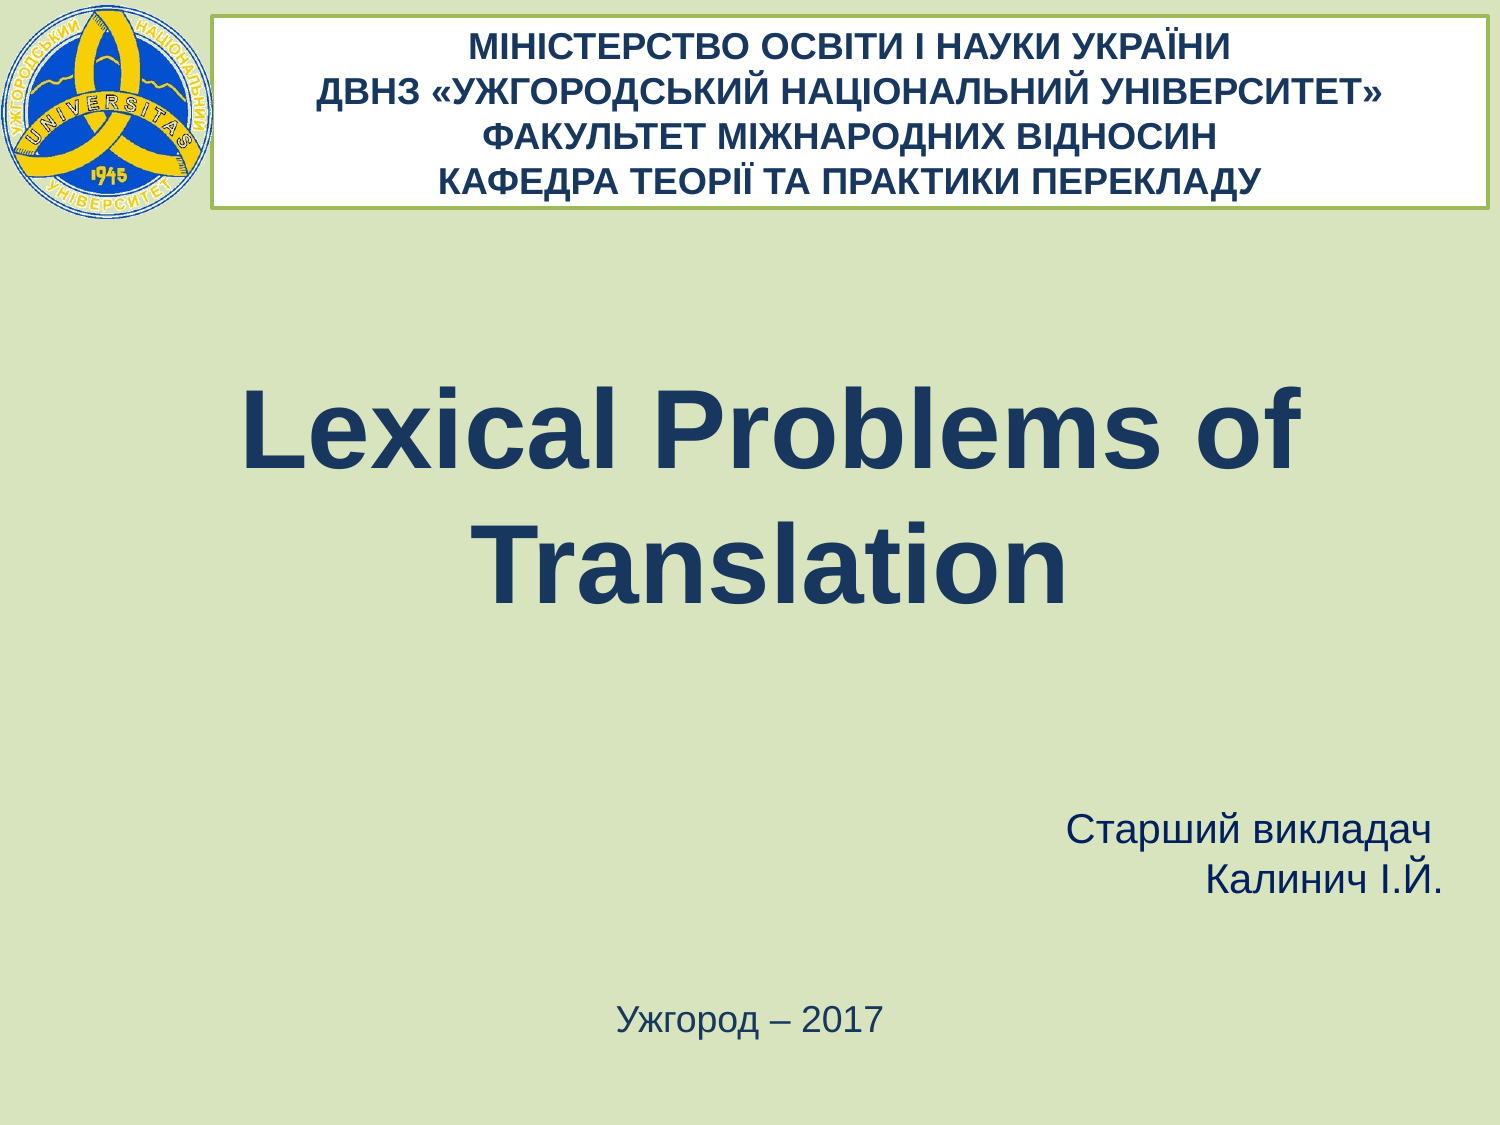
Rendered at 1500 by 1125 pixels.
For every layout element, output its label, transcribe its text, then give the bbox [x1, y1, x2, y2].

text_box Старший викладач Калинич І.Й. [797, 774, 1459, 929]
subtitle Ужгород – 2017 [153, 987, 1347, 1083]
text_box МІНІСТЕРСТВО ОСВІТИ І НАУКИ УКРАЇНИ ДВНЗ «УЖГОРОДСЬКИЙ НАЦІОНАЛЬНИЙ УНІВЕРСИТЕТ» ФАКУЛЬТЕТ МІЖНАРОДНИХ ВІДНОСИН КАФЕДРА ТЕОРІЇ ТА ПРАКТИКИ ПЕРЕКЛАДУ [217, 14, 1490, 210]
picture [1, 5, 213, 219]
title Lexical Problems of Translation [52, 278, 1488, 705]
